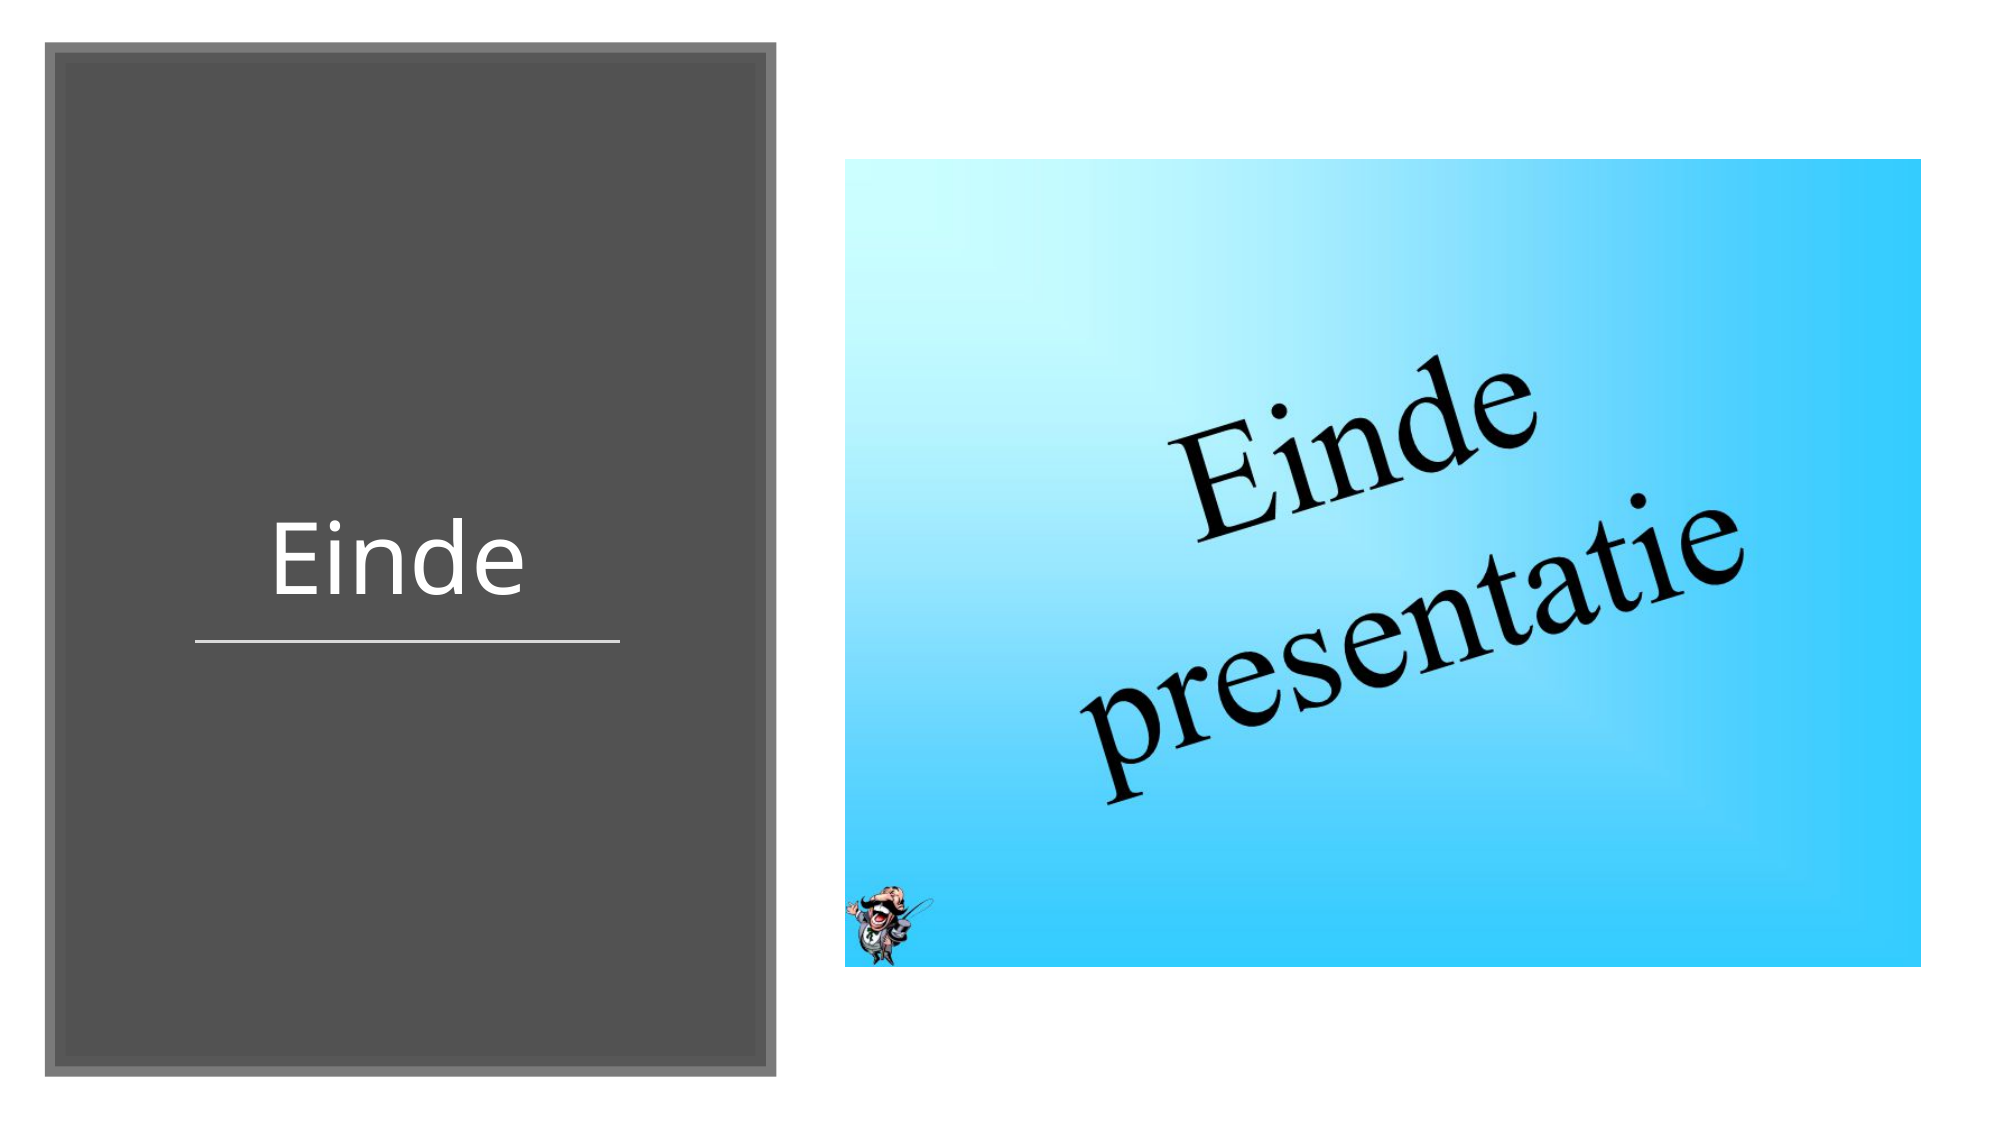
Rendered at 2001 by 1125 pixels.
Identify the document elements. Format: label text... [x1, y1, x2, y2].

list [845, 159, 1921, 967]
text_box [0, 0, 2000, 1125]
text_box [54, 52, 767, 1067]
title Einde [110, 149, 711, 624]
